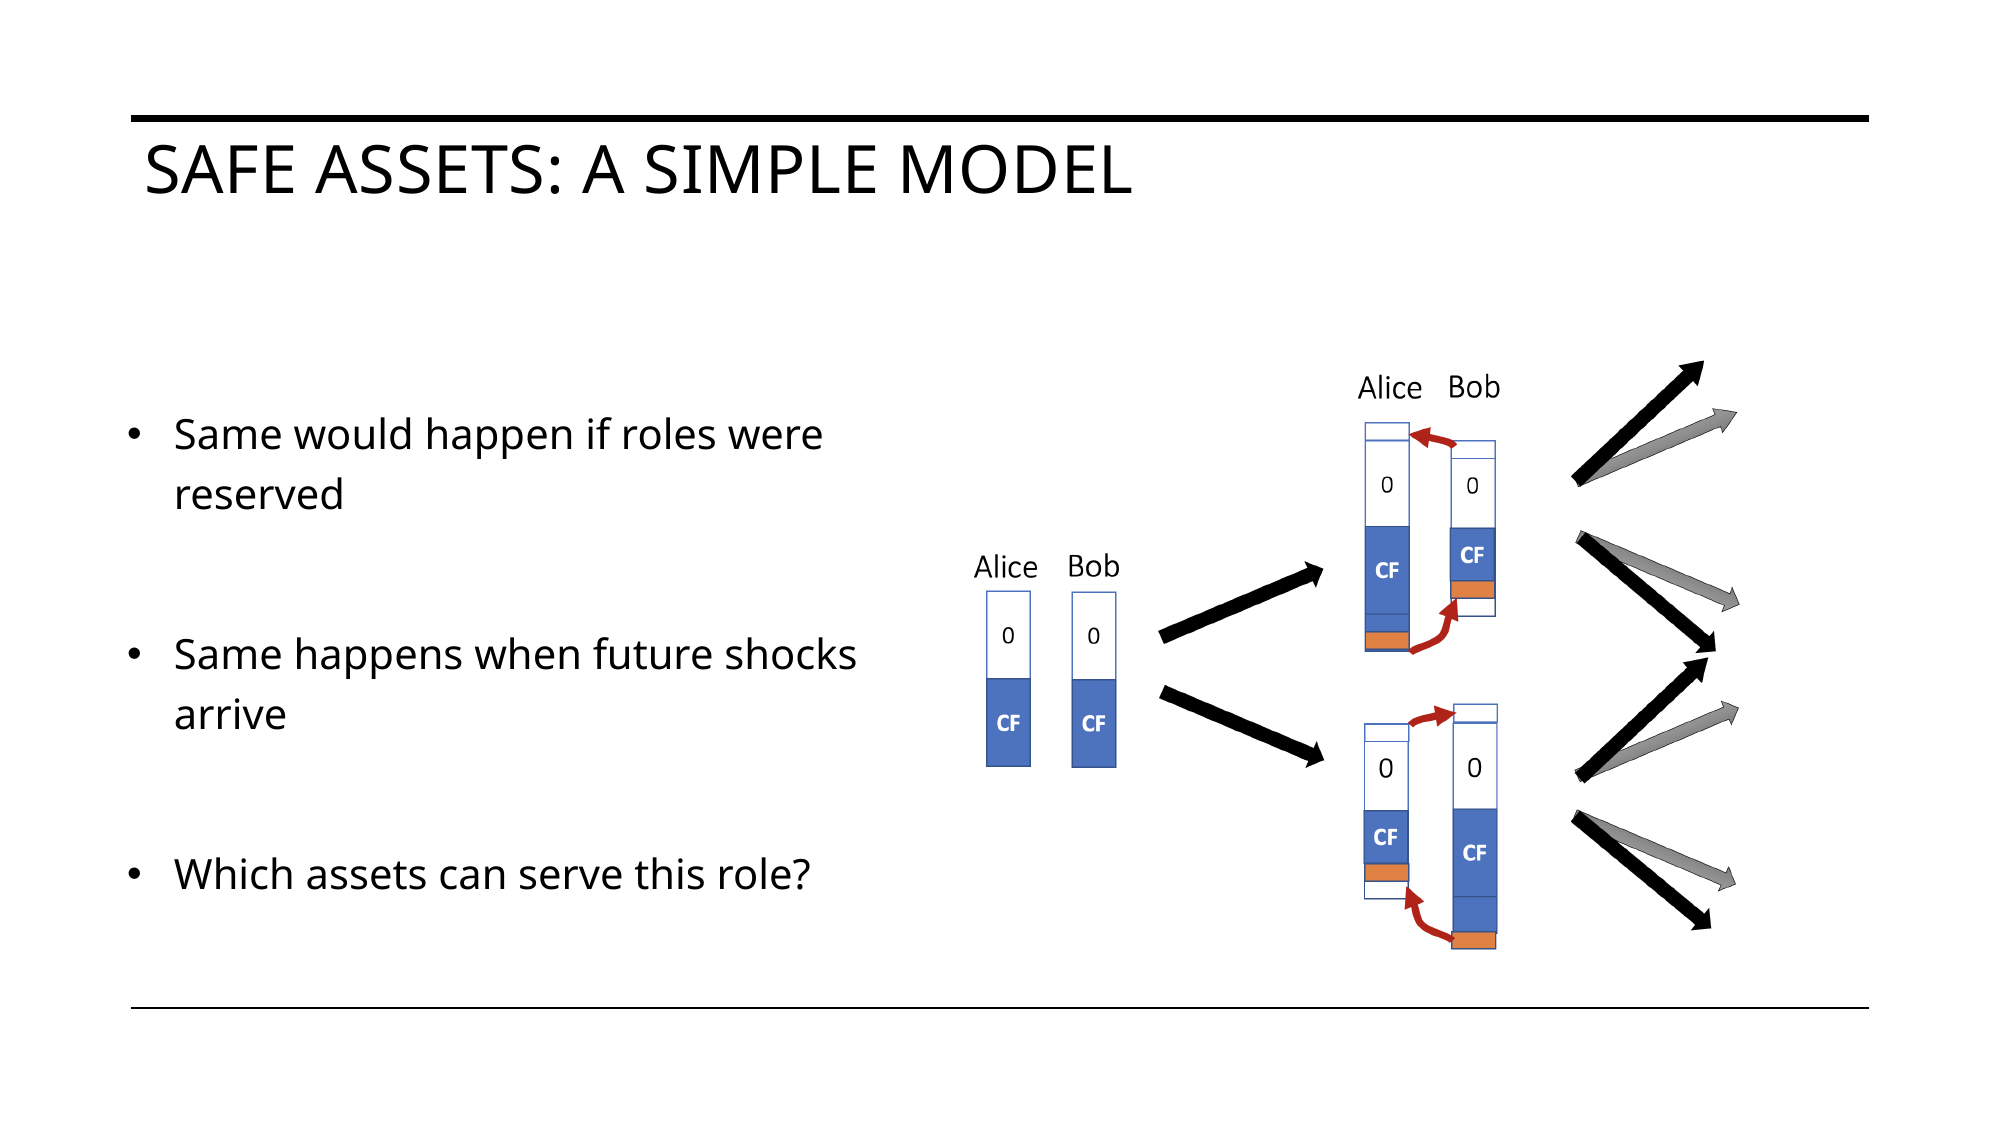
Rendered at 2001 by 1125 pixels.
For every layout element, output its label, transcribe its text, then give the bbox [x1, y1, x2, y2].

picture [922, 341, 1844, 985]
text_box Safe assets: a simple model [129, 119, 1855, 306]
list Same would happen if roles were reserved Same happens when future shocks arrive Which assets can serve this role? [74, 329, 946, 973]
